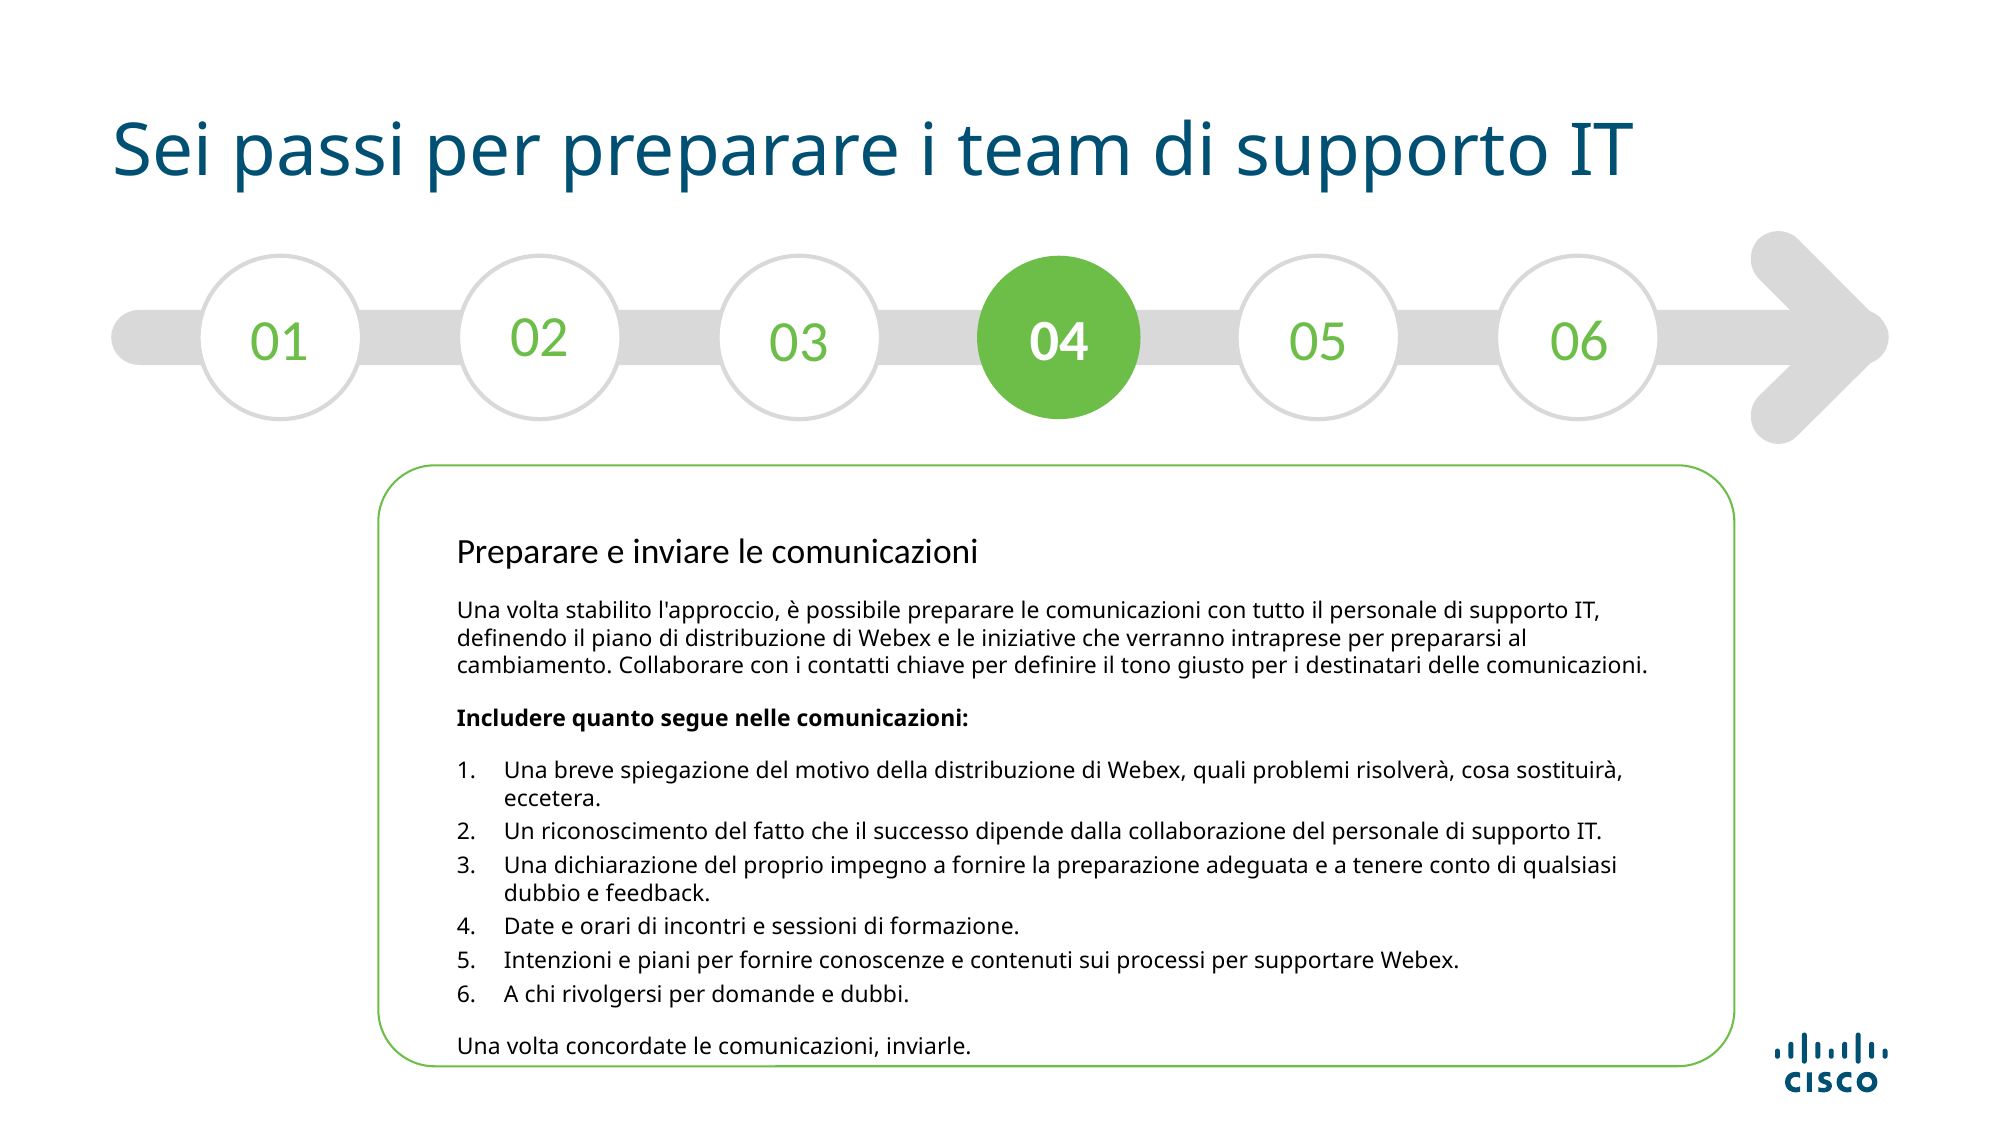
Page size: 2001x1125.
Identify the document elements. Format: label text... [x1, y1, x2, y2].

text_box [377, 464, 1736, 1068]
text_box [112, 232, 1888, 443]
text_box Preparare e inviare le comunicazioni Una volta stabilito l'approccio, è possibile preparare le comunicazioni con tutto il personale di supporto IT, definendo il piano di distribuzione di Webex e le iniziative che verranno intraprese per prepararsi al cambiamento. Collaborare con i contatti chiave per definire il tono giusto per i destinatari delle comunicazioni. Includere quanto segue nelle comunicazioni: Una breve spiegazione del motivo della distribuzione di Webex, quali problemi risolverà, cosa sostituirà, eccetera. Un riconoscimento del fatto che il successo dipende dalla collaborazione del personale di supporto IT. Una dichiarazione del proprio impegno a fornire la preparazione adeguata e a tenere conto di qualsiasi dubbio e feedback. Date e orari di incontri e sessioni di formazione. Intenzioni e piani per fornire conoscenze e contenuti sui processi per supportare Webex. A chi rivolgersi per domande e dubbi. Una volta concordate le comunicazioni, inviarle. [456, 528, 1679, 1060]
title Sei passi per preparare i team di supporto IT [112, 112, 1838, 232]
